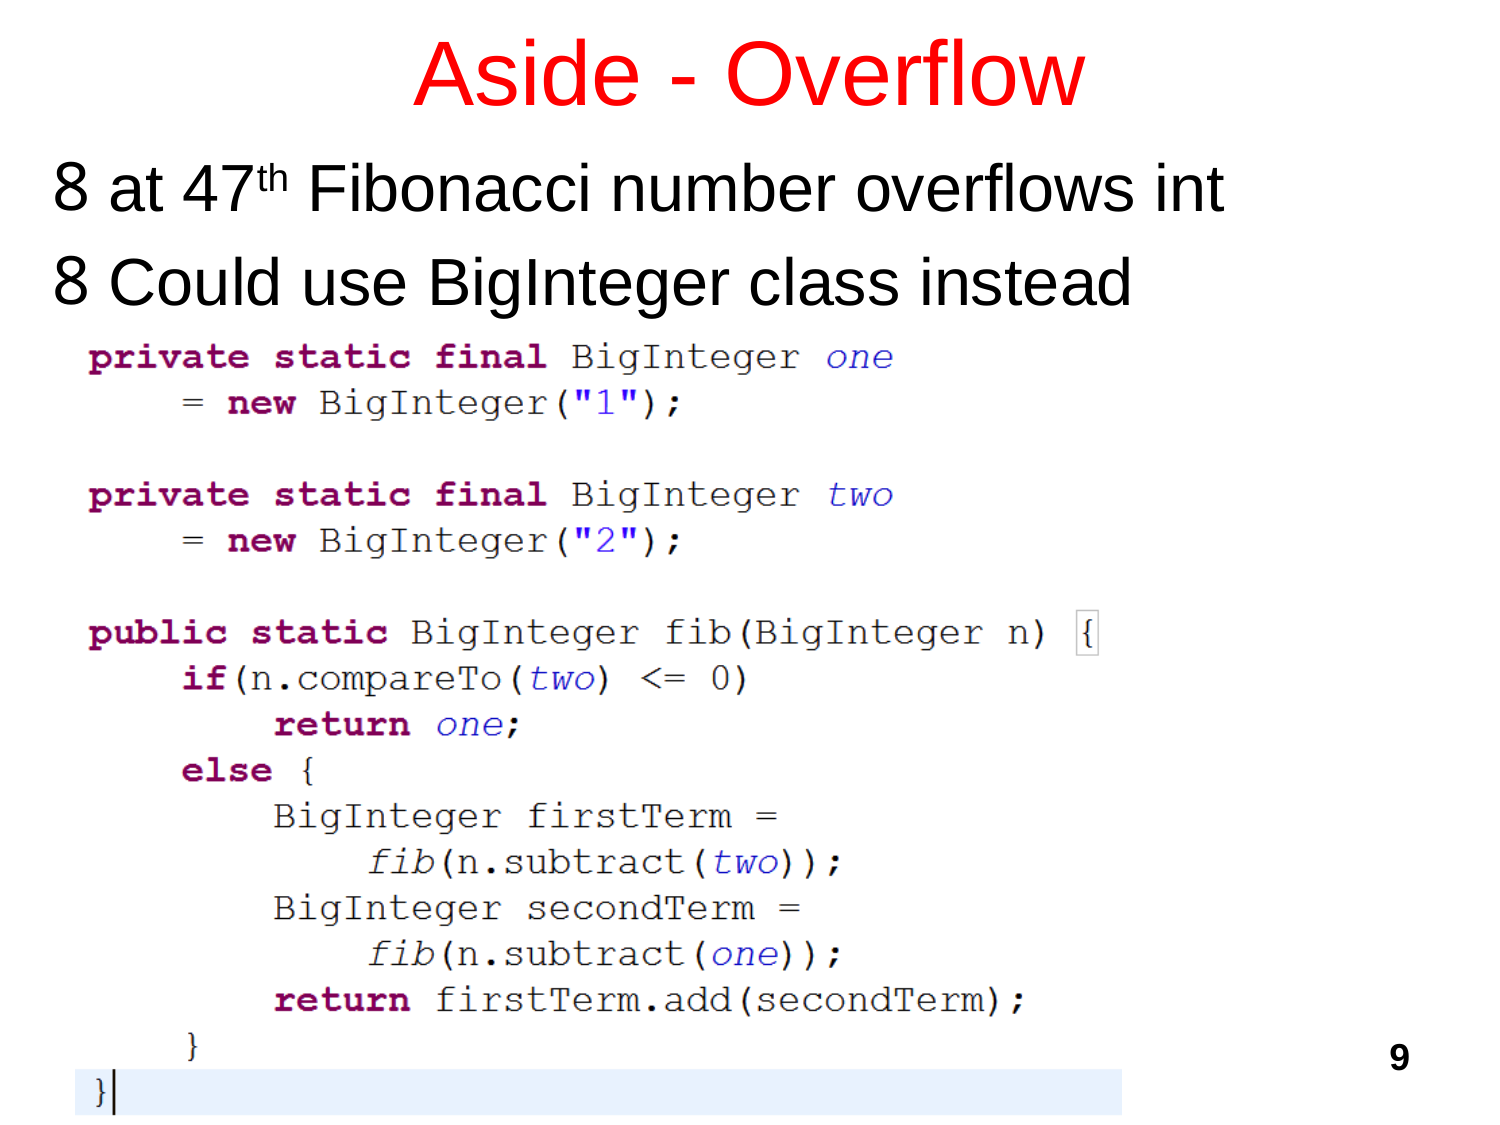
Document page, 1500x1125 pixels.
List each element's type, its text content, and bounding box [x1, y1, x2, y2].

list at 47th Fibonacci number overflows int Could use BigInteger class instead [37, 137, 1463, 1038]
title Aside - Overflow [112, 0, 1388, 137]
picture [74, 333, 1122, 1122]
slide_number 9 [1126, 1024, 1426, 1101]
